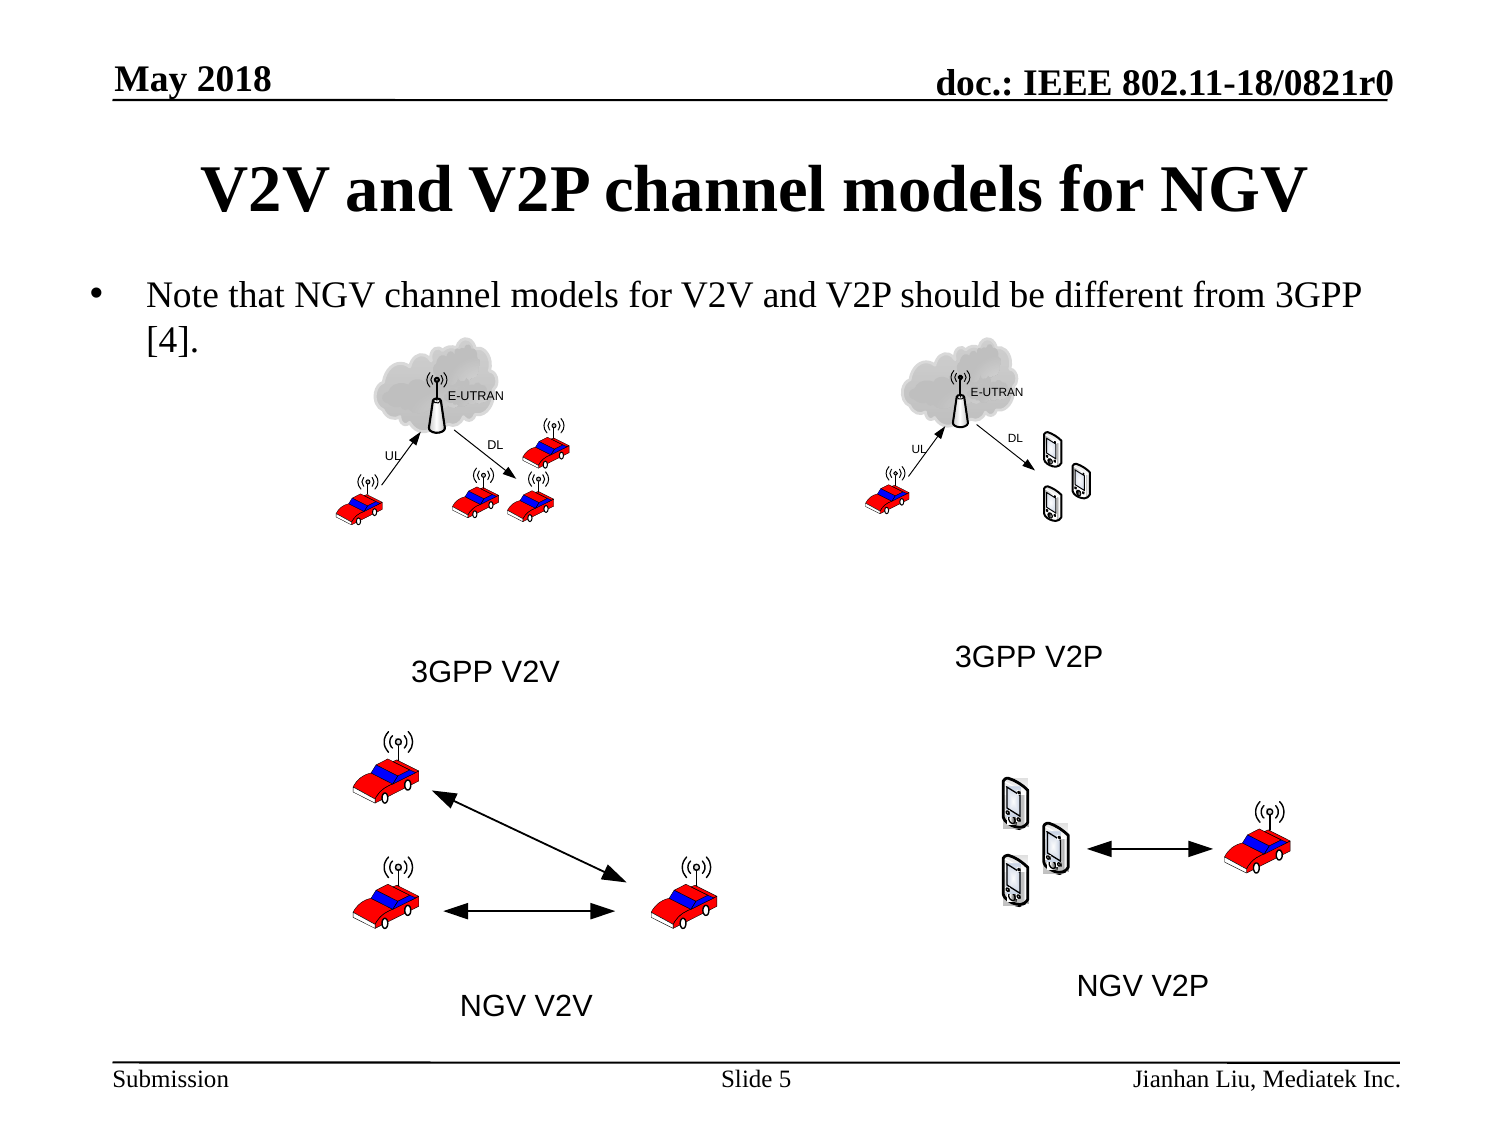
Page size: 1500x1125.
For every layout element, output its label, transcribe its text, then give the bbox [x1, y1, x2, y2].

text_box V2V and V2P channel models for NGV [117, 145, 1393, 253]
picture [312, 330, 1219, 696]
footer Jianhan Liu, Mediatek Inc. [878, 1061, 1402, 1093]
picture [349, 727, 1294, 1030]
slide_number Slide 5 [712, 1061, 800, 1123]
text_box Note that NGV channel models for V2V and V2P should be different from 3GPP [4]. [75, 262, 1405, 400]
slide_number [114, 54, 423, 100]
